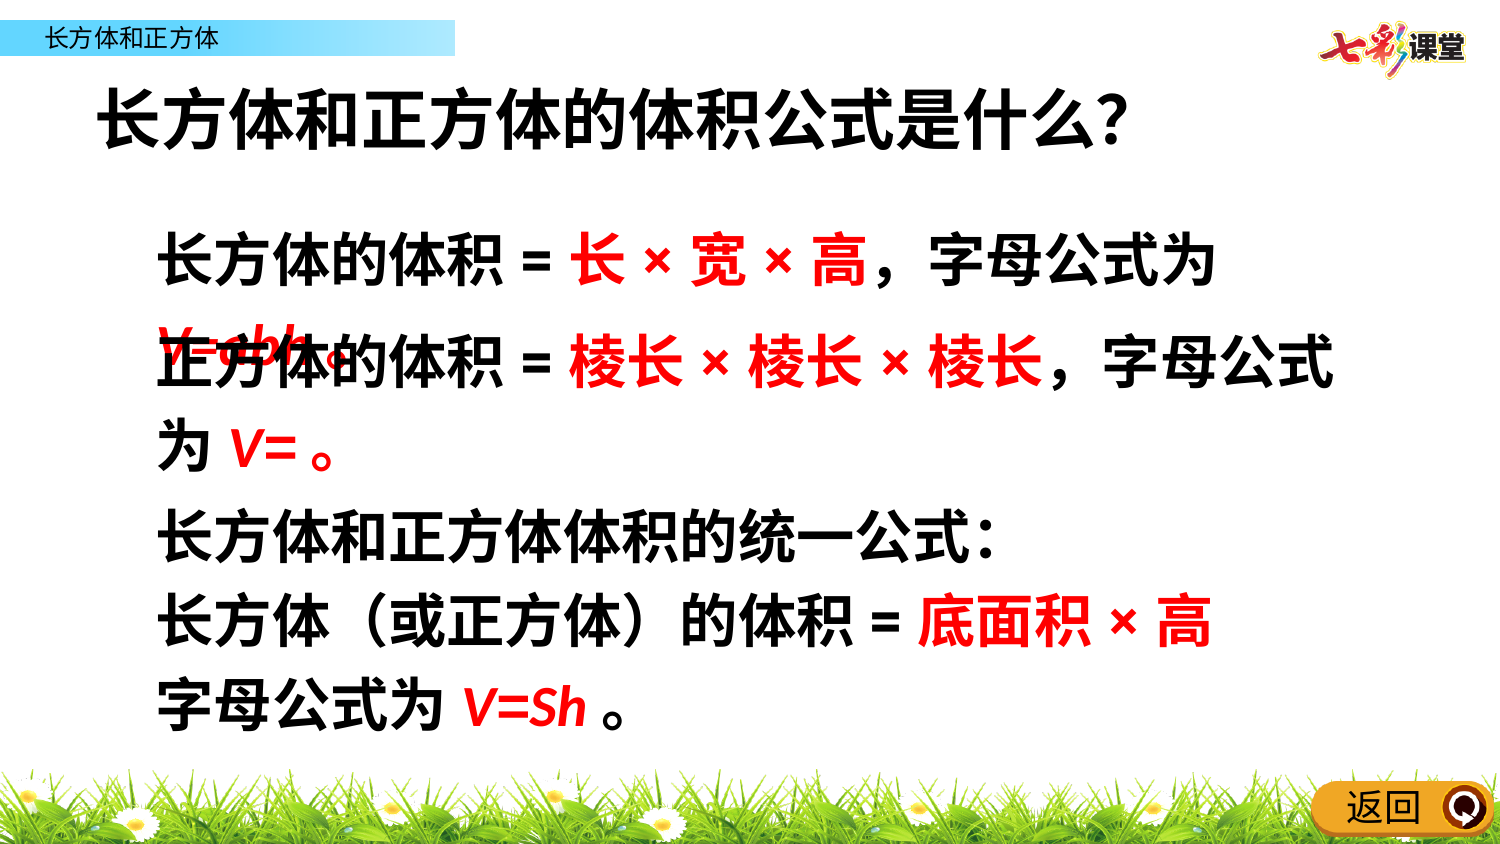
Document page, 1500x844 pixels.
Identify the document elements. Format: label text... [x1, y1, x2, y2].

picture [0, 769, 1500, 844]
picture [1316, 20, 1468, 80]
text_box 长方体和正方体体积的统一公式： 长方体（或正方体）的体积=底面积×高 字母公式为V=Sh。 [144, 480, 1386, 744]
text_box 长方体的体积=长×宽×高，字母公式为V=abh。 [144, 203, 1386, 384]
text_box 长方体和正方体的体积公式是什么？ [83, 55, 1267, 163]
